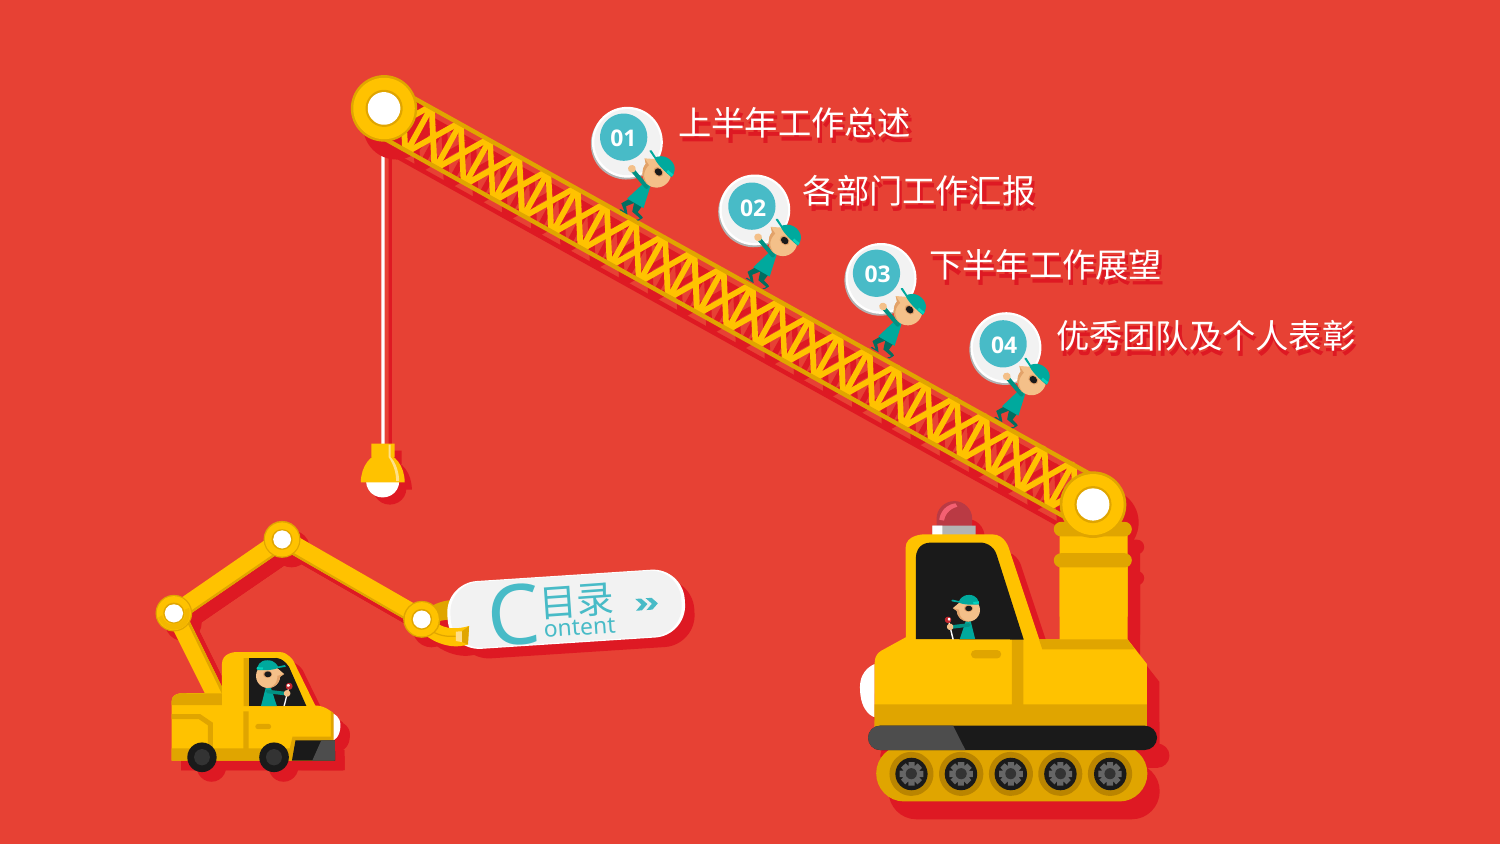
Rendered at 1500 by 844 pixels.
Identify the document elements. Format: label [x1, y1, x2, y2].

text_box [839, 238, 927, 359]
text_box [585, 101, 676, 221]
text_box [788, 163, 1110, 224]
text_box [844, 249, 912, 297]
text_box [964, 307, 1051, 429]
text_box [663, 94, 1012, 156]
text_box [914, 237, 1237, 298]
text_box [1041, 307, 1421, 369]
text_box [591, 113, 656, 161]
text_box [719, 182, 787, 230]
text_box [346, 71, 1170, 820]
text_box [155, 520, 696, 782]
text_box [713, 169, 802, 289]
text_box [971, 320, 1038, 368]
